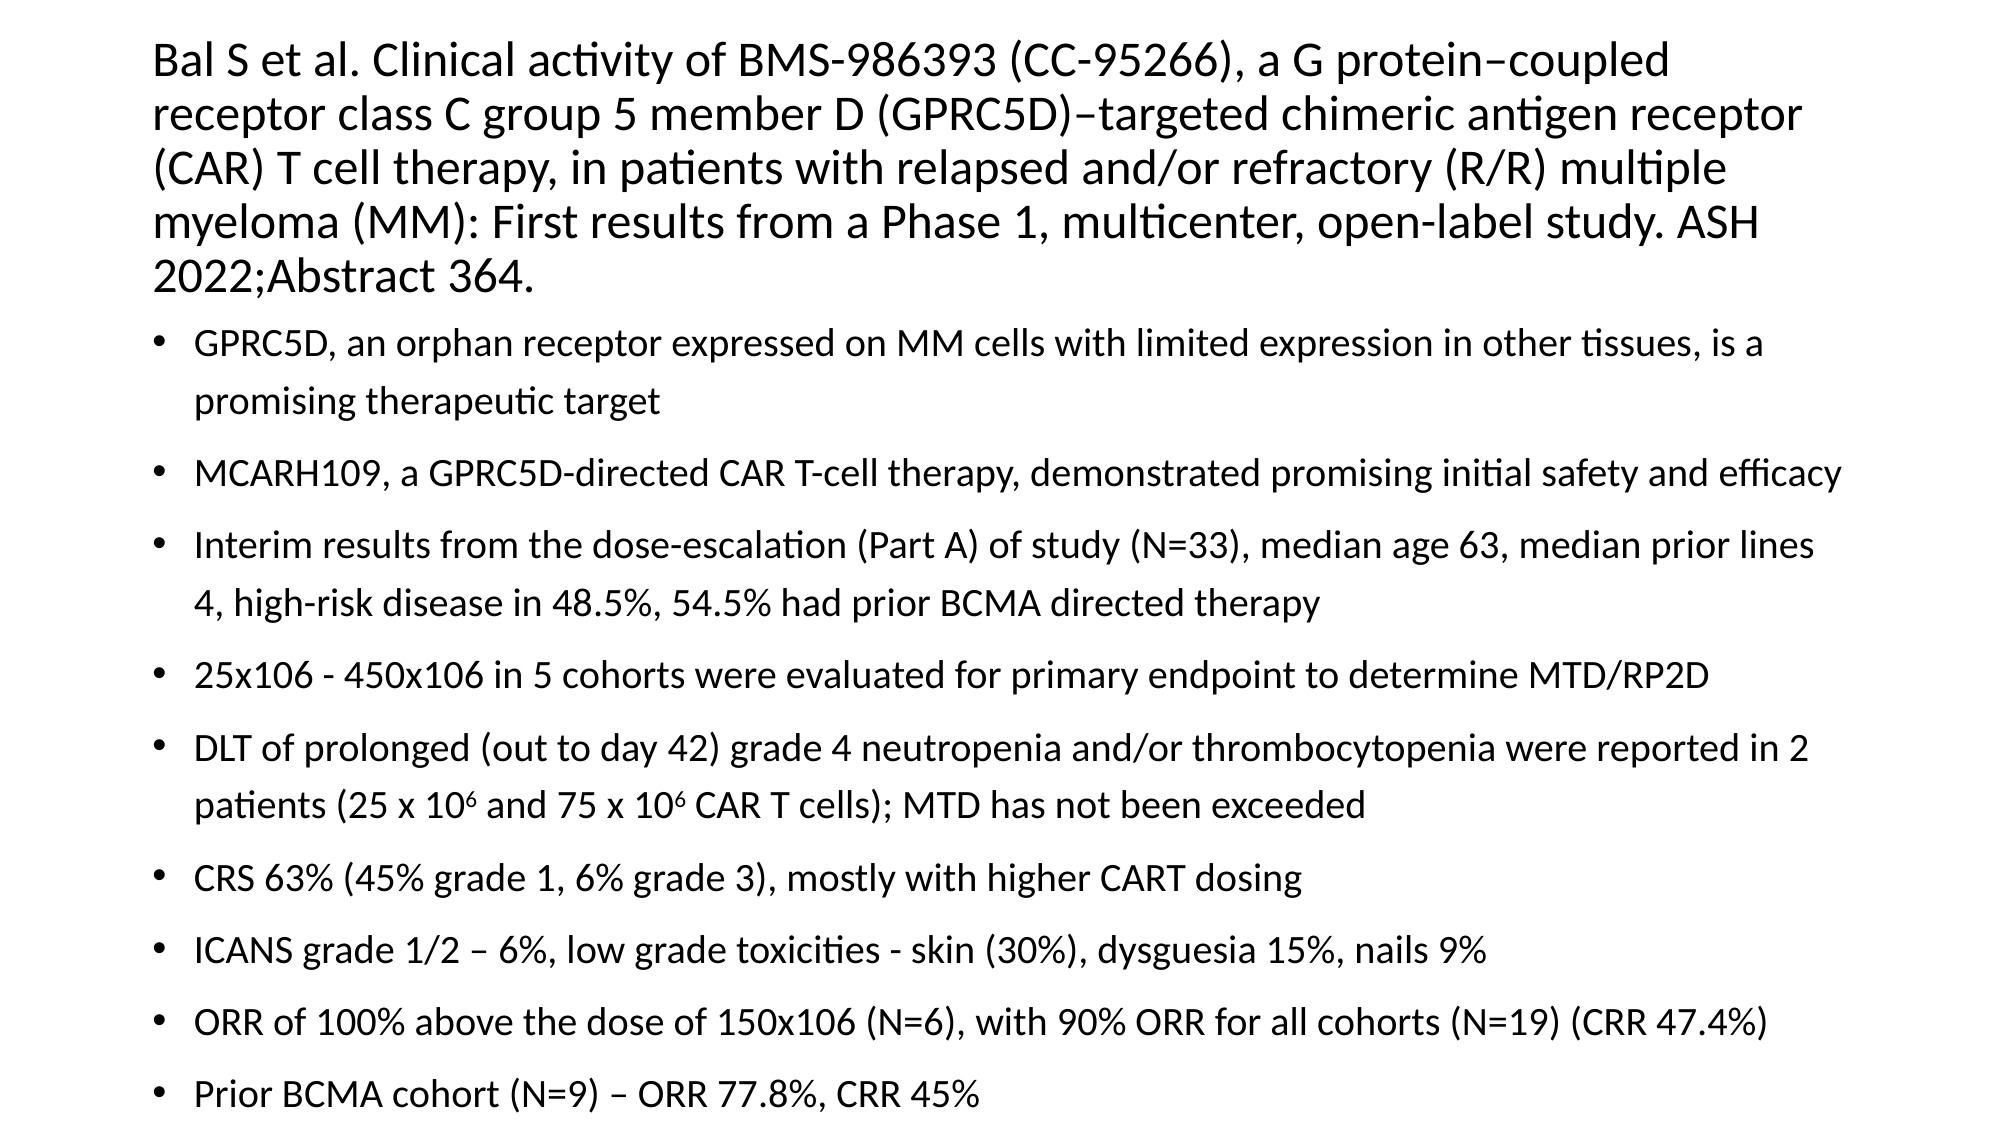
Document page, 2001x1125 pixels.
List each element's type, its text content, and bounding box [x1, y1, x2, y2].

list GPRC5D, an orphan receptor expressed on MM cells with limited expression in other tissues, is a promising therapeutic target MCARH109, a GPRC5D-directed CAR T-cell therapy, demonstrated promising initial safety and efficacy Interim results from the dose-escalation (Part A) of study (N=33), median age 63, median prior lines 4, high-risk disease in 48.5%, 54.5% had prior BCMA directed therapy 25x106 - 450x106 in 5 cohorts were evaluated for primary endpoint to determine MTD/RP2D DLT of prolonged (out to day 42) grade 4 neutropenia and/or thrombocytopenia were reported in 2 patients (25 x 106 and 75 x 106 CAR T cells); MTD has not been exceeded CRS 63% (45% grade 1, 6% grade 3), mostly with higher CART dosing ICANS grade 1/2 – 6%, low grade toxicities - skin (30%), dysguesia 15%, nails 9% ORR of 100% above the dose of 150x106 (N=6), with 90% ORR for all cohorts (N=19) (CRR 47.4%) Prior BCMA cohort (N=9) – ORR 77.8%, CRR 45% [137, 299, 1863, 1125]
title Bal S et al. Clinical activity of BMS-986393 (CC-95266), a G protein–coupled receptor class C group 5 member D (GPRC5D)–targeted chimeric antigen receptor (CAR) T cell therapy, in patients with relapsed and/or refractory (R/R) multiple myeloma (MM): First results from a Phase 1, multicenter, open-label study. ASH 2022;Abstract 364. [137, 59, 1863, 278]
